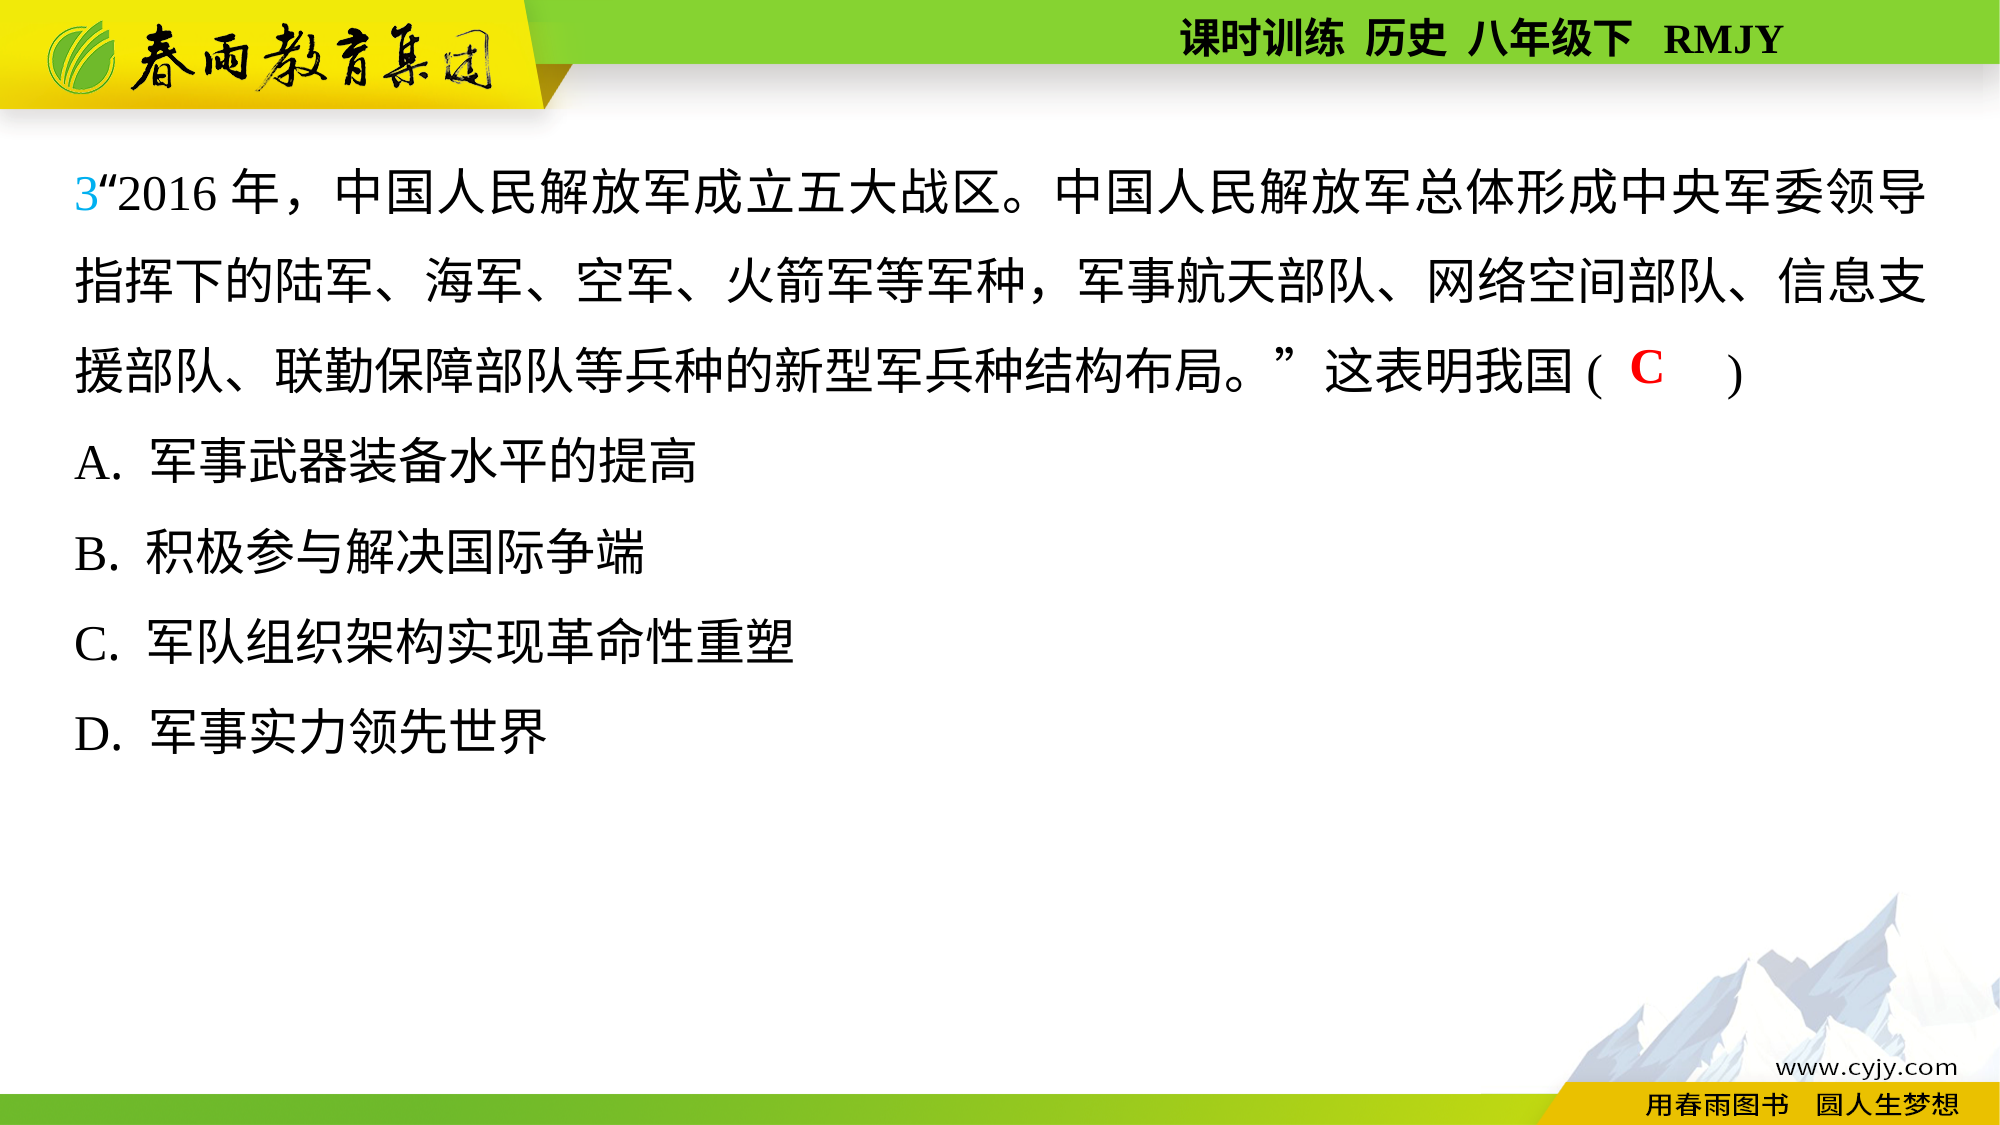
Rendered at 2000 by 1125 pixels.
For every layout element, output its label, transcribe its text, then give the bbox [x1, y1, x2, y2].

text_box C [1614, 326, 1681, 401]
picture [0, 0, 2000, 1125]
list 3“2016年，中国人民解放军成立五大战区。中国人民解放军总体形成中央军委领导指挥下的陆军、海军、空军、火箭军等军种，军事航天部队、网络空间部队、信息支援部队、联勤保障部队等兵种的新型军兵种结构布局。”这表明我国( ) A. 军事武器装备水平的提高 B. 积极参与解决国际争端 C. 军队组织架构实现革命性重塑 D. 军事实力领先世界 [59, 122, 1944, 763]
